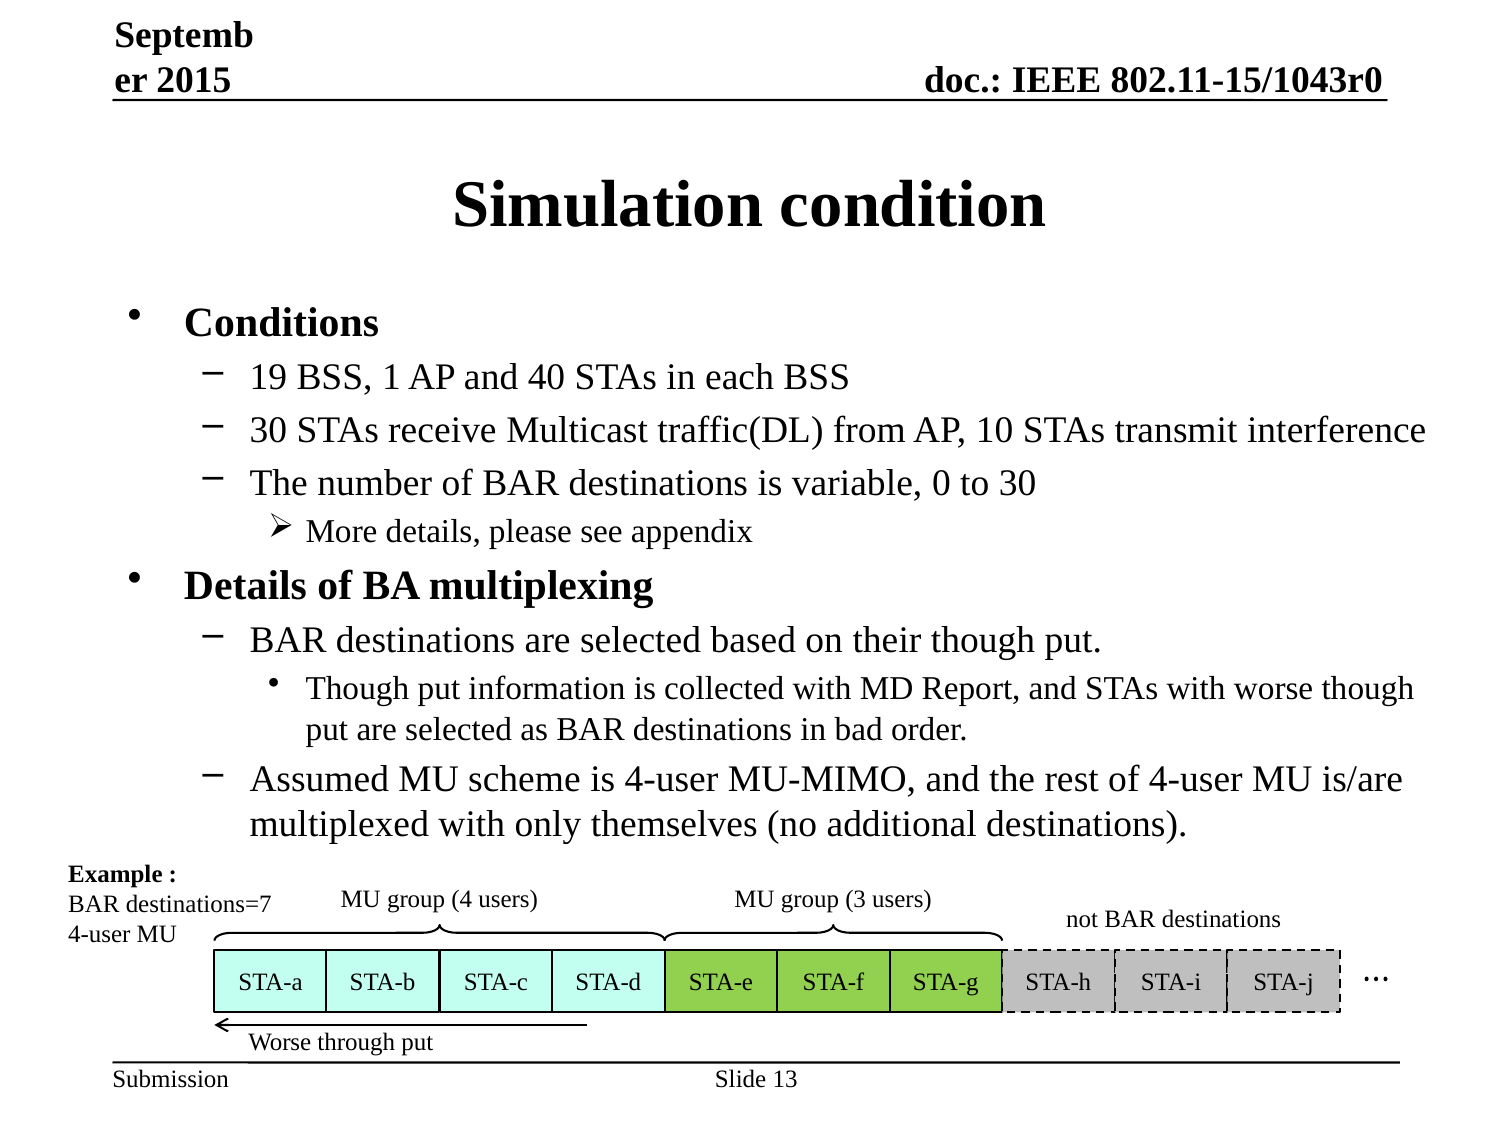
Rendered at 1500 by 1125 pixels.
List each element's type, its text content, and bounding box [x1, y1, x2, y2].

text_box STA-d [560, 958, 657, 1004]
text_box STA-f [787, 958, 880, 1004]
text_box [326, 949, 439, 1013]
list Conditions 19 BSS, 1 AP and 40 STAs in each BSS 30 STAs receive Multicast traffic(DL) from AP, 10 STAs transmit interference The number of BAR destinations is variable, 0 to 30 More details, please see appendix Details of BA multiplexing BAR destinations are selected based on their though put. Though put information is collected with MD Report, and STAs with worse though put are selected as BAR destinations in bad order. Assumed MU scheme is 4-user MU-MIMO, and the rest of 4-user MU is/are multiplexed with only themselves (no additional destinations). [112, 287, 1463, 963]
text_box Example : BAR destinations=7 4-user MU [53, 849, 287, 955]
text_box [1002, 949, 1114, 1013]
title Simulation condition [112, 112, 1388, 288]
text_box STA-a [223, 958, 318, 1004]
text_box not BAR destinations [1051, 895, 1297, 940]
text_box STA-g [898, 958, 994, 1004]
text_box Worse through put [233, 1034, 449, 1063]
text_box [664, 924, 1003, 941]
text_box [1114, 949, 1227, 1013]
slide_number Slide 13 [712, 1061, 800, 1093]
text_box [1373, 967, 1379, 991]
text_box Worse through put [233, 1017, 449, 1024]
text_box [552, 949, 664, 1013]
text_box STA-e [673, 958, 769, 1004]
text_box STA-j [1238, 958, 1329, 1004]
text_box [889, 949, 1002, 1013]
text_box [214, 924, 664, 941]
text_box MU group (3 users) [719, 875, 947, 920]
text_box STA-i [1125, 958, 1217, 1004]
text_box STA-b [334, 958, 431, 1004]
text_box STA-h [1010, 958, 1107, 1004]
text_box [439, 949, 552, 1013]
text_box STA-c [448, 958, 544, 1004]
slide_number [114, 54, 270, 101]
text_box [214, 949, 326, 1013]
text_box [1227, 949, 1340, 1013]
text_box [664, 949, 777, 1013]
text_box MU group (4 users) [325, 875, 554, 920]
text_box [777, 949, 889, 1013]
